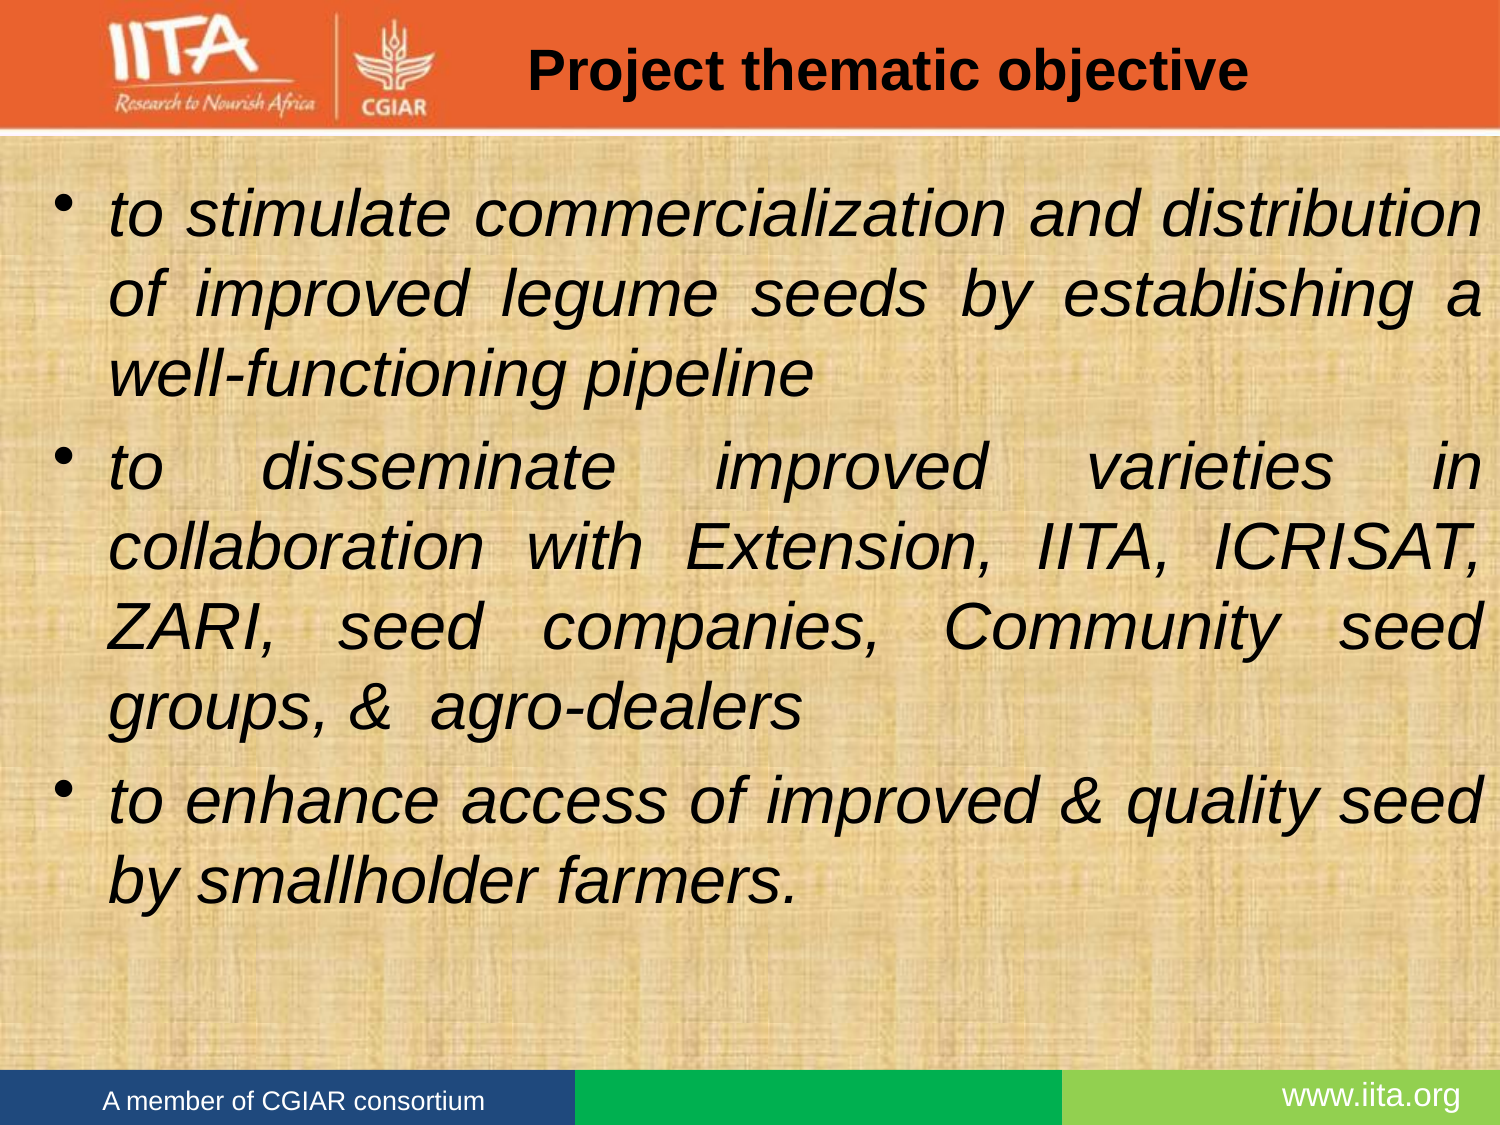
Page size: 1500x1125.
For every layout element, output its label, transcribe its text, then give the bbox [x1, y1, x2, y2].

list to stimulate commercialization and distribution of improved legume seeds by establishing a well-functioning pipeline to disseminate improved varieties in collaboration with Extension, IITA, ICRISAT, ZARI, seed companies, Community seed groups, & agro-dealers to enhance access of improved & quality seed by smallholder farmers. [37, 162, 1500, 950]
title Project thematic objective [512, 24, 1313, 125]
picture [0, 0, 1500, 1069]
